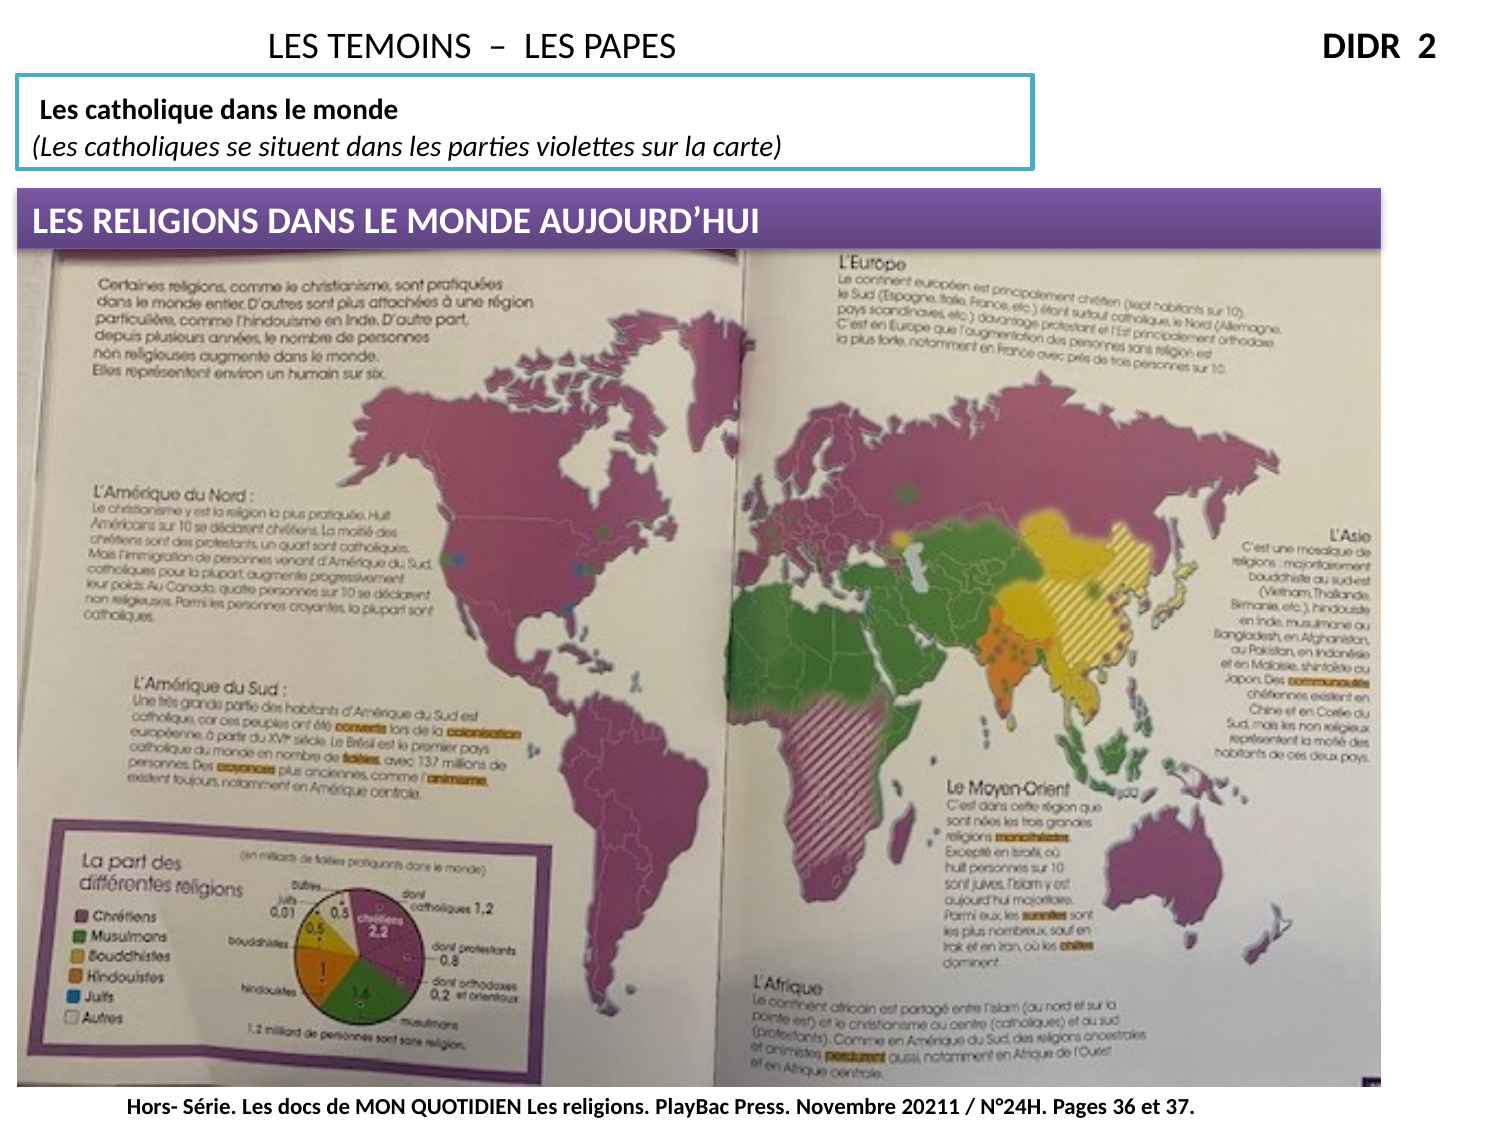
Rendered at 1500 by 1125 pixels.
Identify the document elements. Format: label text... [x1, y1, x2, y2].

text_box LES TEMOINS – LES PAPES DIDR 2 [0, 14, 1494, 74]
text_box Les catholique dans le monde (Les catholiques se situent dans les parties violettes sur la carte) [15, 74, 1035, 171]
picture [17, 249, 1381, 1087]
text_box LES RELIGIONS DANS LE MONDE AUJOURD’HUI [17, 188, 1381, 248]
text_box Hors- Série. Les docs de MON QUOTIDIEN Les religions. PlayBac Press. Novembre 20211 / N°24H. Pages 36 et 37. [112, 1083, 1500, 1125]
